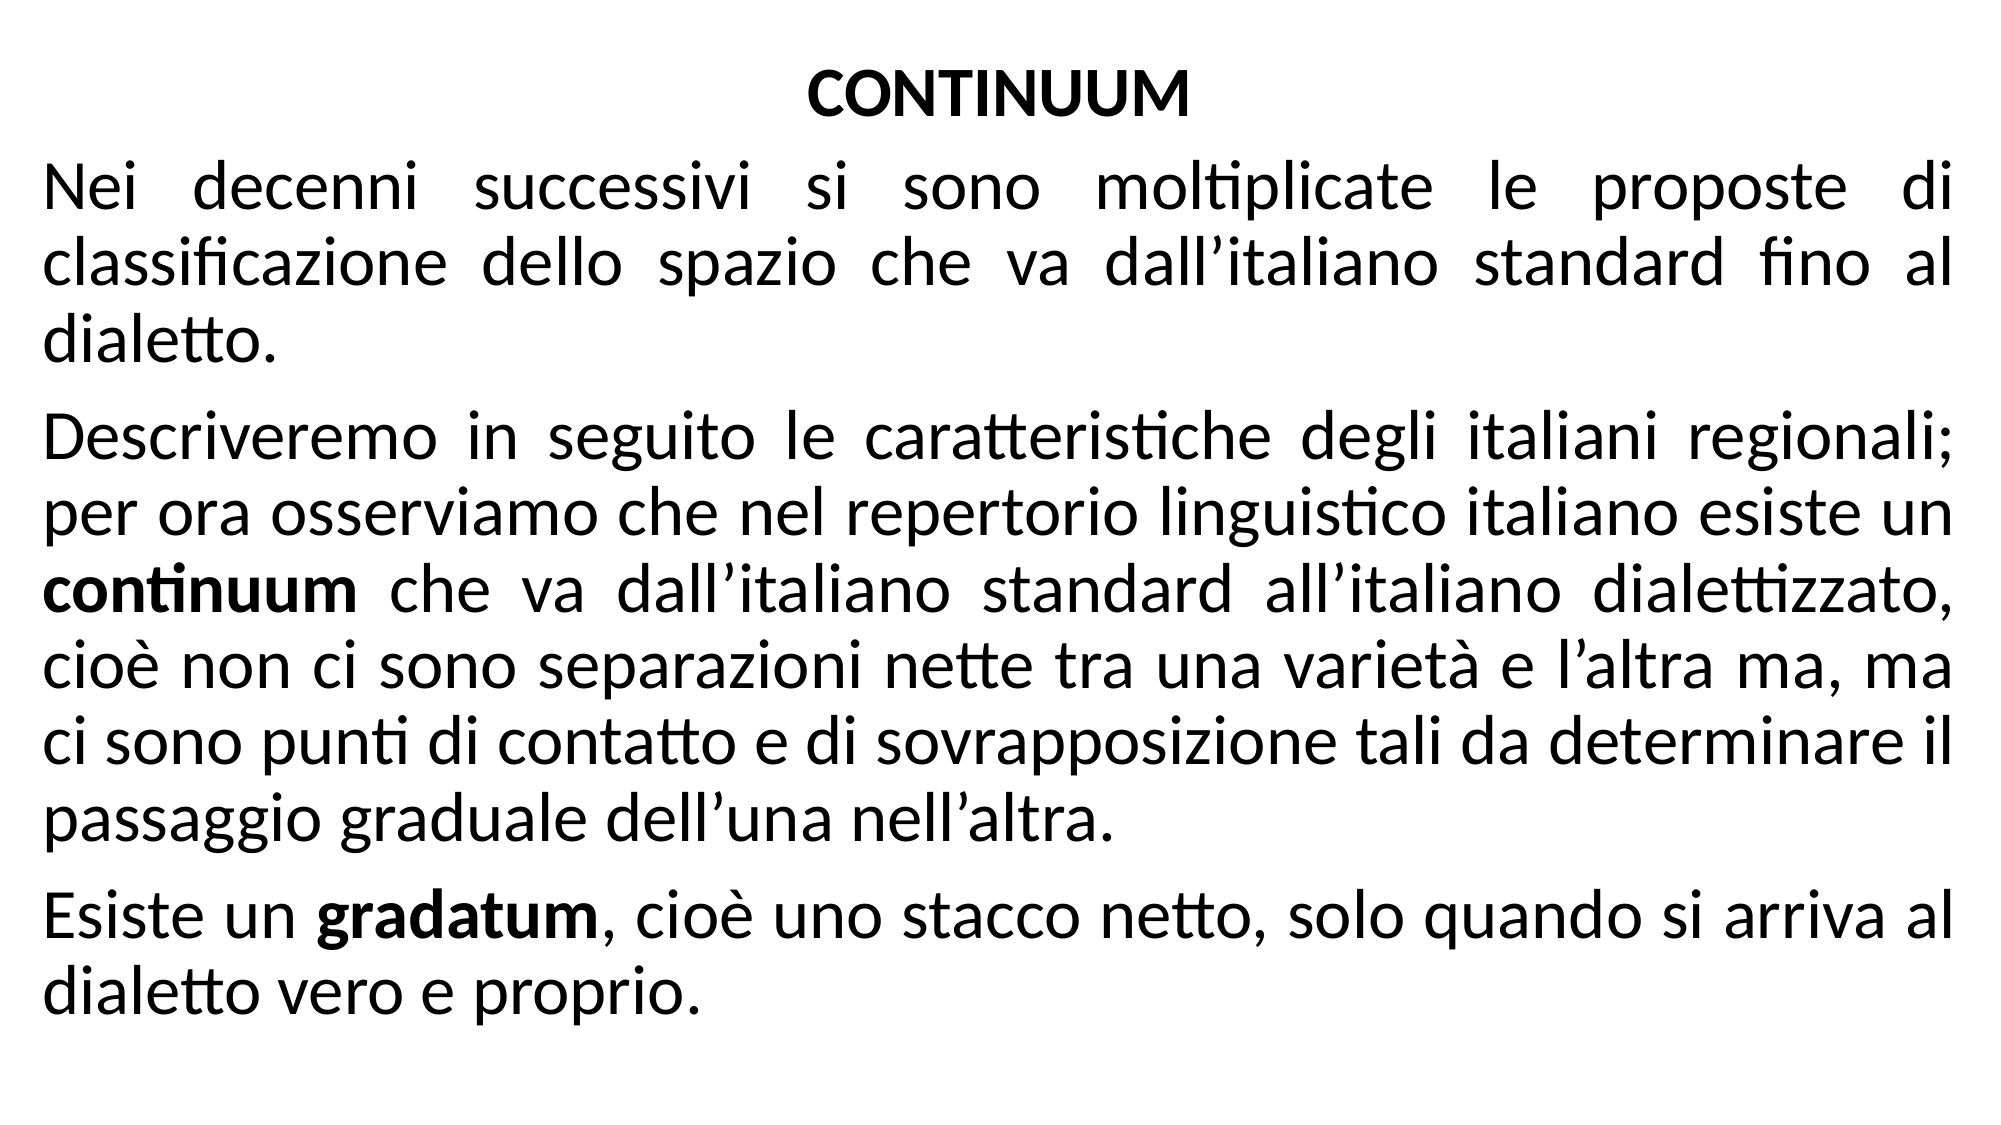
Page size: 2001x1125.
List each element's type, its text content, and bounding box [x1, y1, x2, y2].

title CONTINUUM [137, 11, 1863, 140]
text_box Nei decenni successivi si sono moltiplicate le proposte di classificazione dello spazio che va dall’italiano standard fino al dialetto. Descriveremo in seguito le caratteristiche degli italiani regionali; per ora osserviamo che nel repertorio linguistico italiano esiste un continuum che va dall’italiano standard all’italiano dialettizzato, cioè non ci sono separazioni nette tra una varietà e l’altra ma, ma ci sono punti di contatto e di sovrapposizione tali da determinare il passaggio graduale dell’una nell’altra. Esiste un gradatum, cioè uno stacco netto, solo quando si arriva al dialetto vero e proprio. [27, 140, 1973, 1114]
